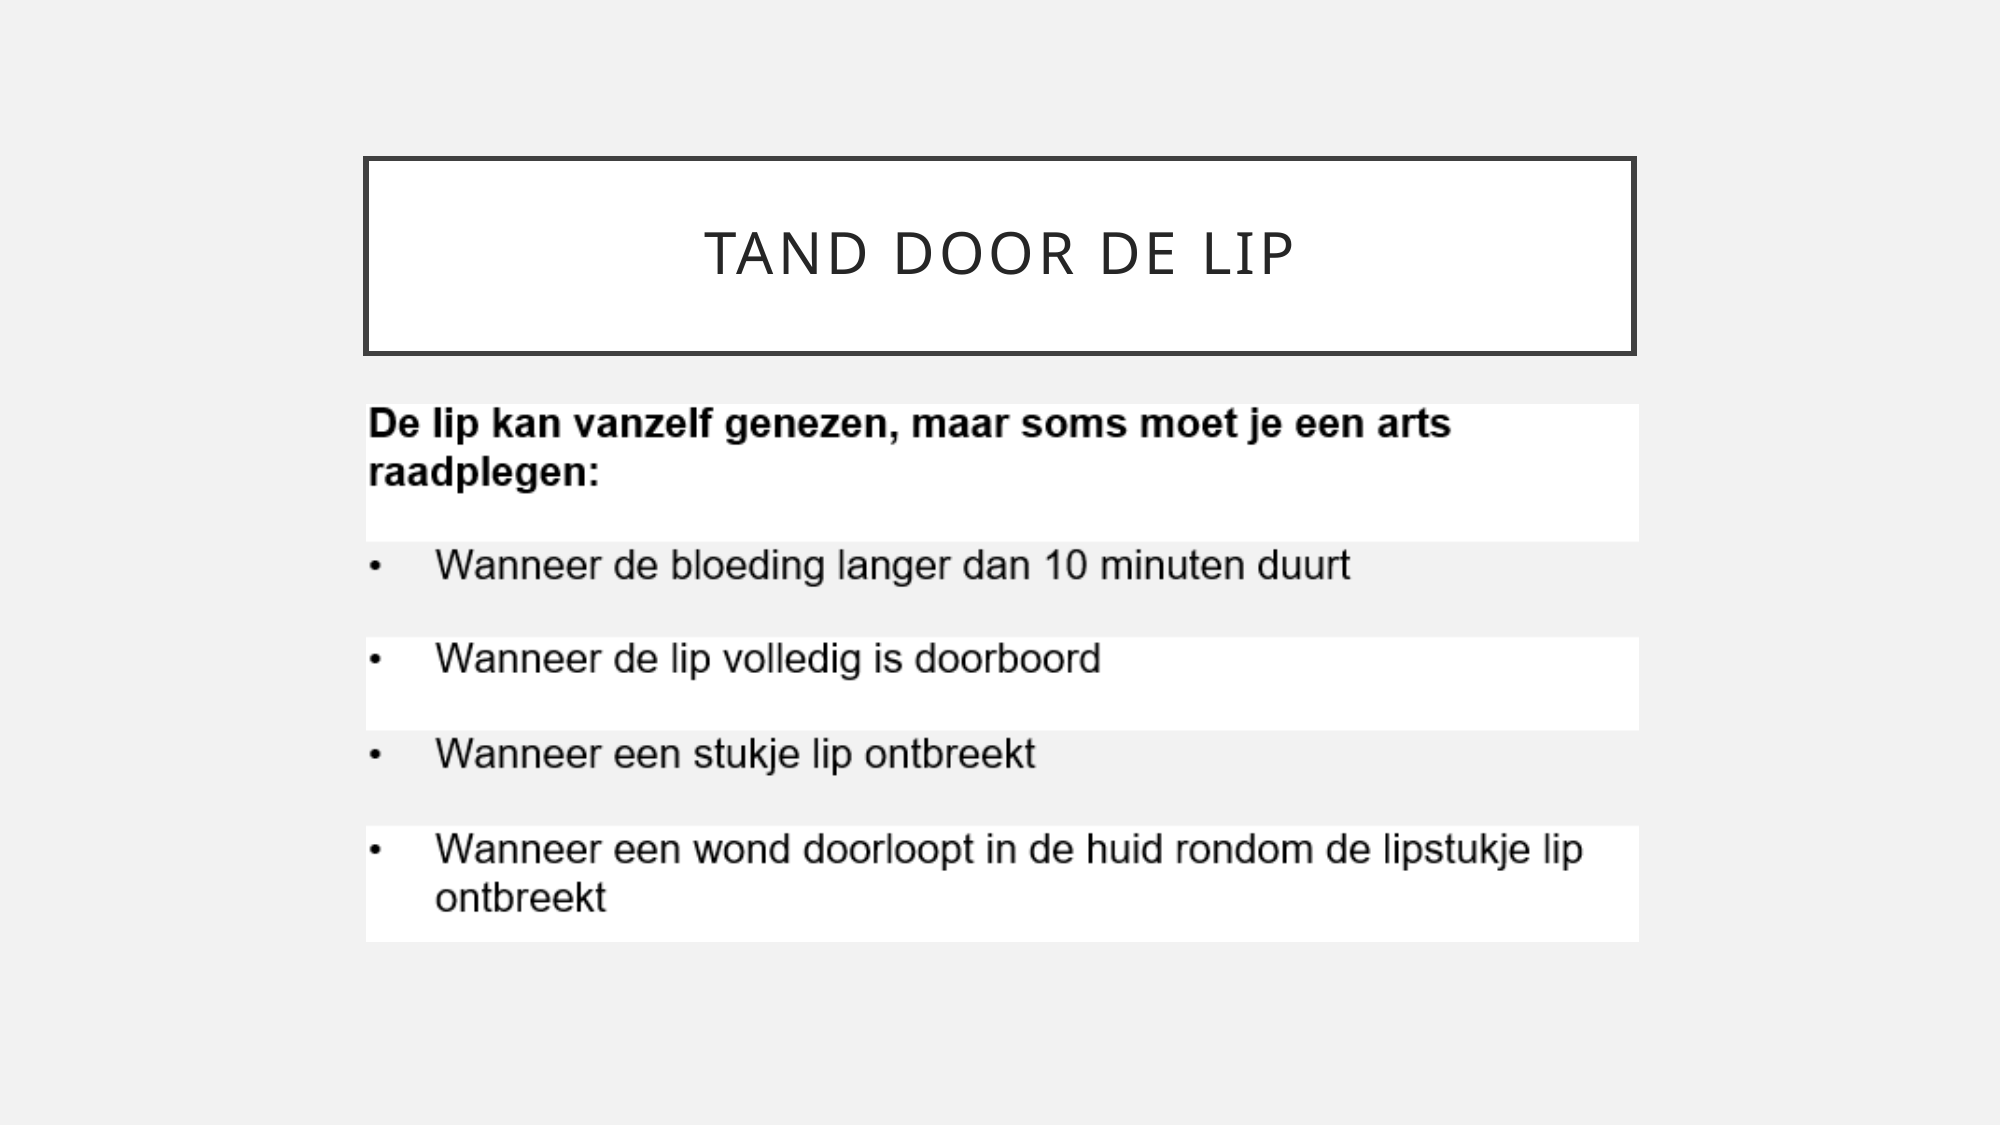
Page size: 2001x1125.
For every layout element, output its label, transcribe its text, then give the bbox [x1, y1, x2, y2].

picture [365, 404, 1639, 942]
title Tand door de lip [363, 156, 1637, 356]
